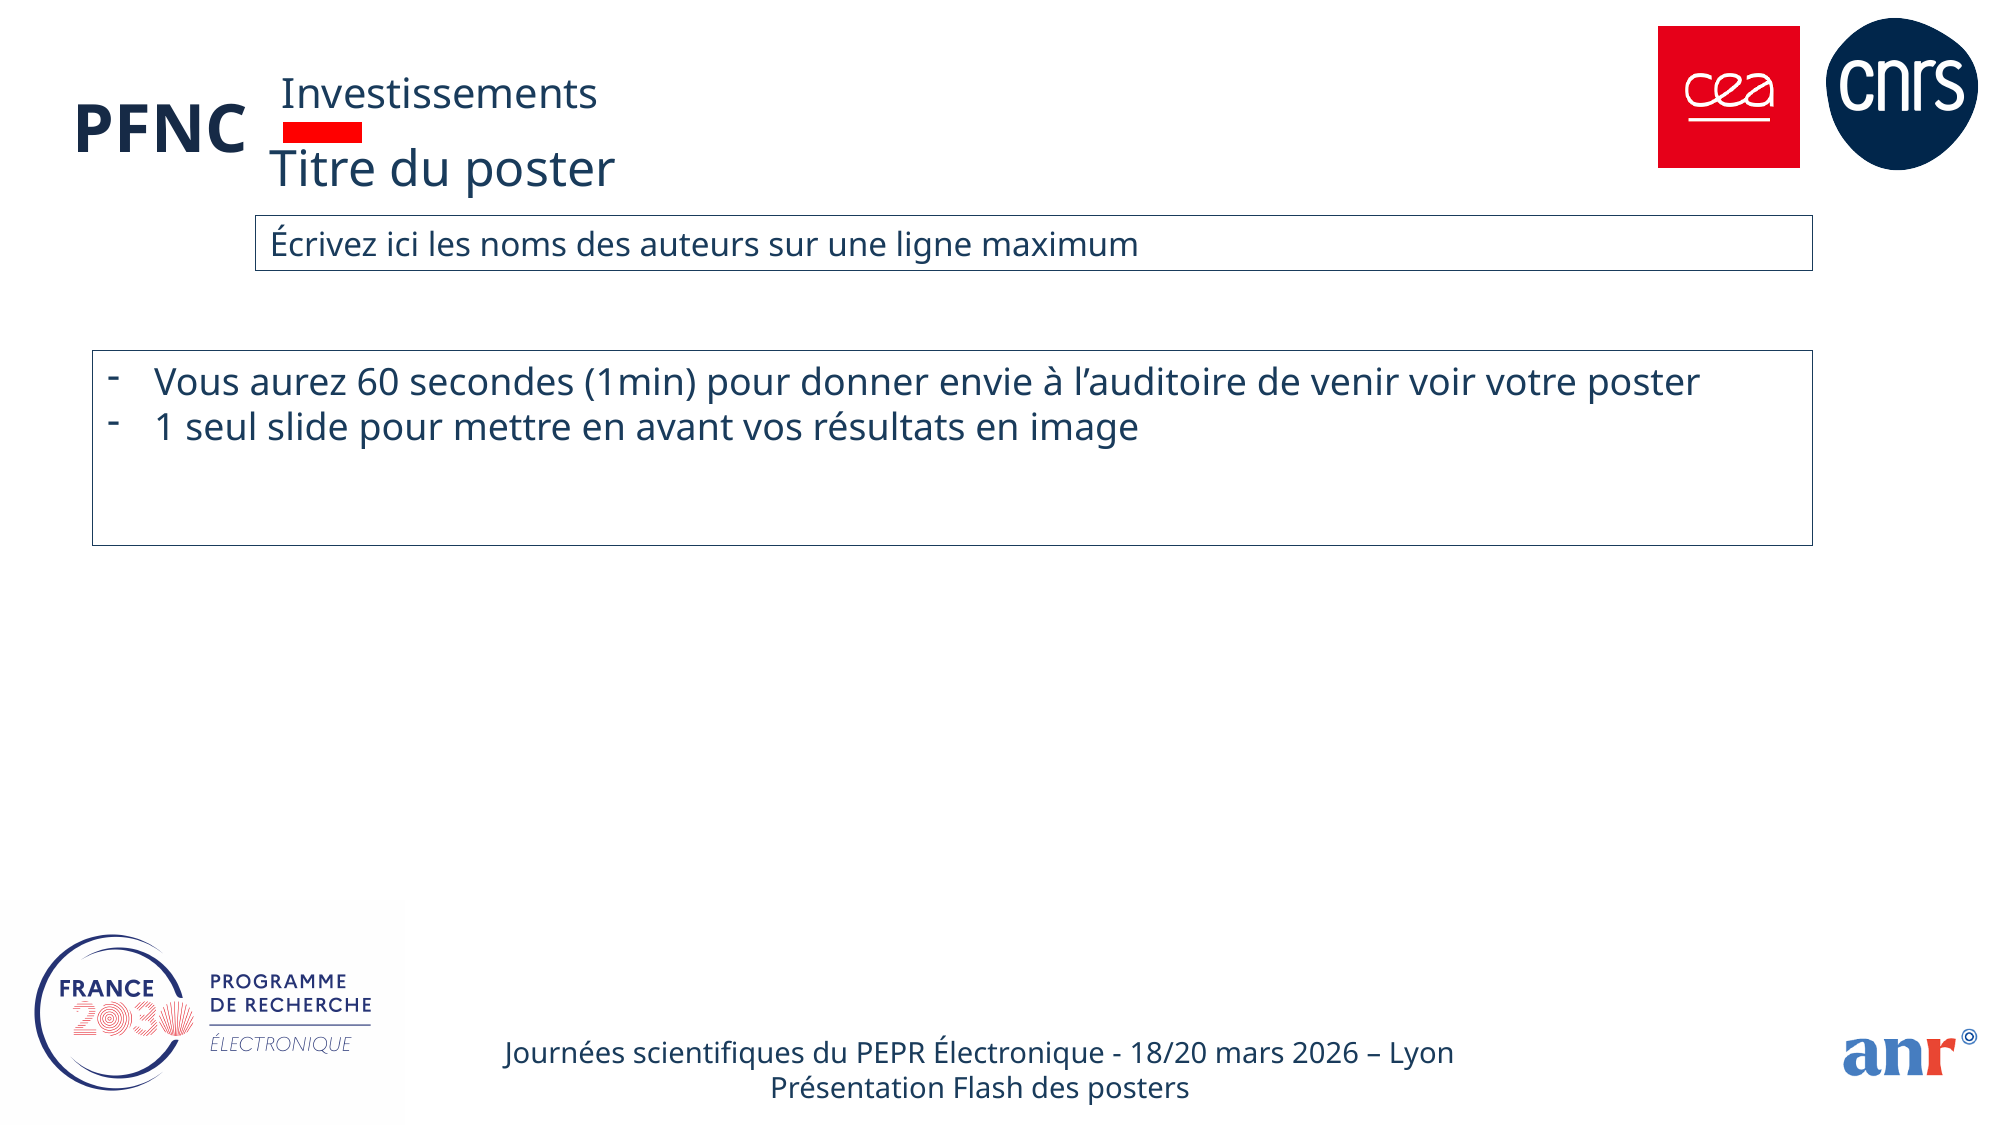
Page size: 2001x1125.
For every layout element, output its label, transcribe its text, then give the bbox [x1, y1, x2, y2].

text_box Titre du poster [255, 135, 1315, 215]
picture [0, 900, 405, 1125]
picture [1839, 982, 1981, 1124]
text_box Vous aurez 60 secondes (1min) pour donner envie à l’auditoire de venir voir votre poster 1 seul slide pour mettre en avant vos résultats en image [92, 350, 1813, 546]
text_box Écrivez ici les noms des auteurs sur une ligne maximum [255, 215, 1813, 271]
picture [1823, 16, 1981, 172]
picture [1658, 26, 1800, 168]
